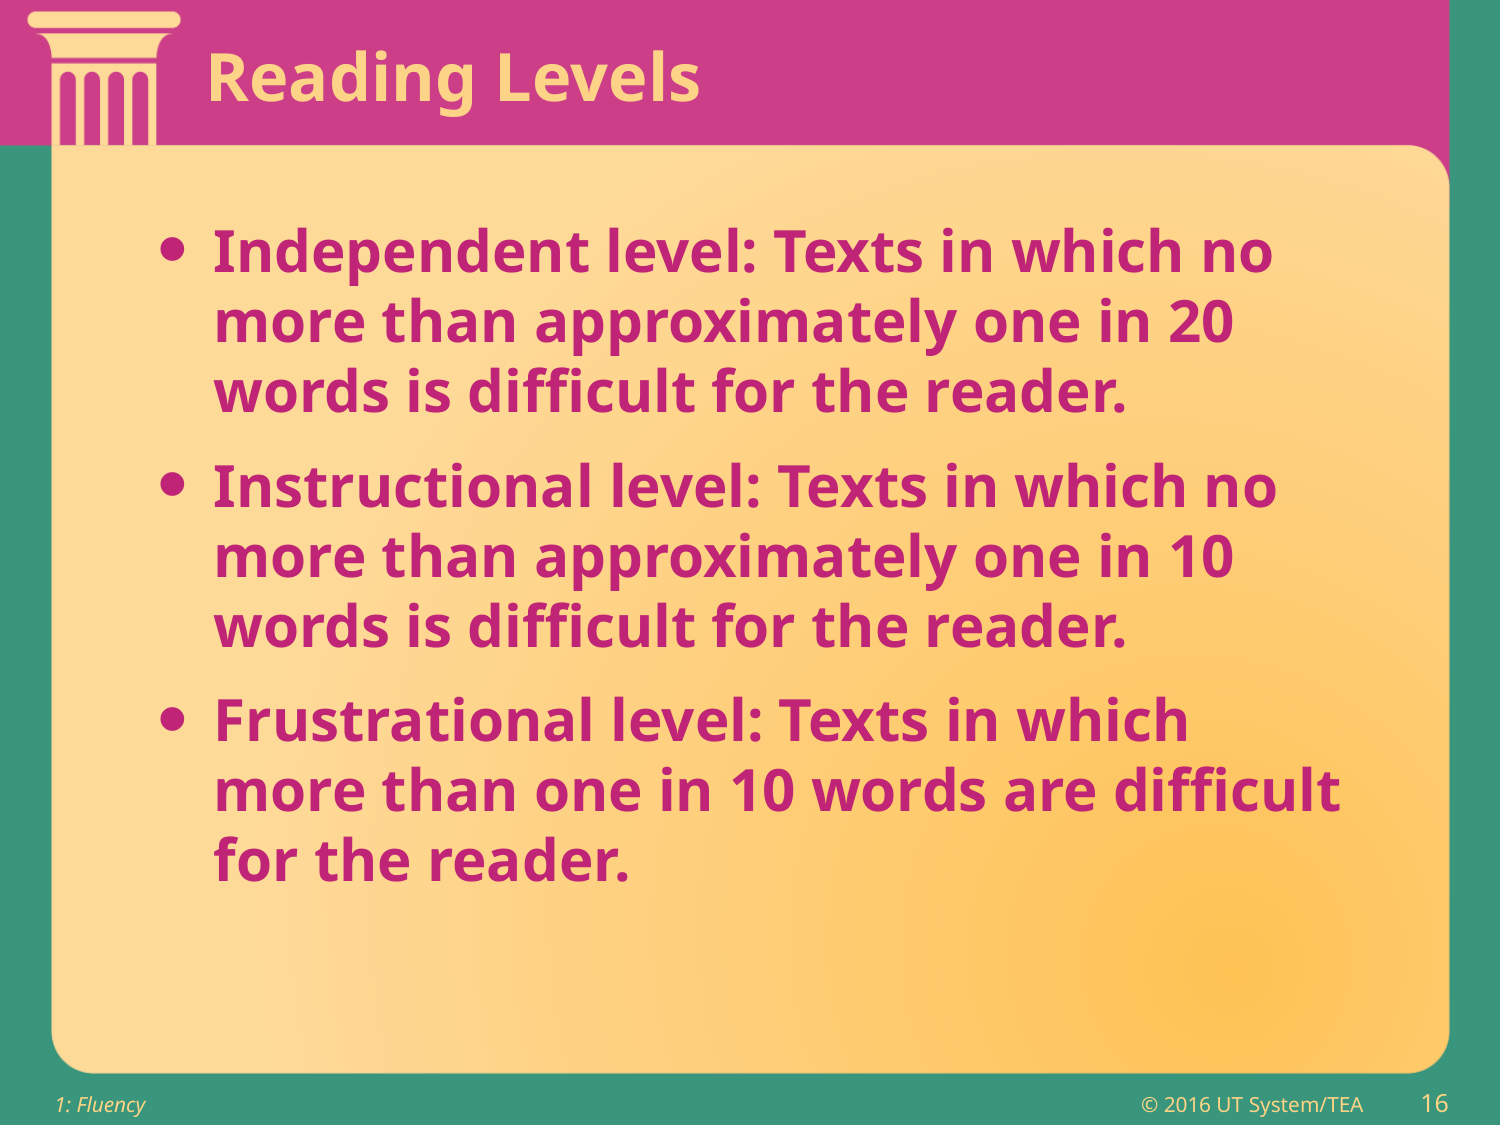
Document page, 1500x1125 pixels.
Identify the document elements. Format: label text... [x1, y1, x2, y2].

picture [0, 0, 1500, 1125]
title Reading Levels [190, 0, 1418, 149]
list Independent level: Texts in which no more than approximately one in 20 words is difficult for the reader. Instructional level: Texts in which no more than approximately one in 10 words is difficult for the reader. Frustrational level: Texts in which more than one in 10 words are difficult for the reader. [142, 206, 1366, 997]
